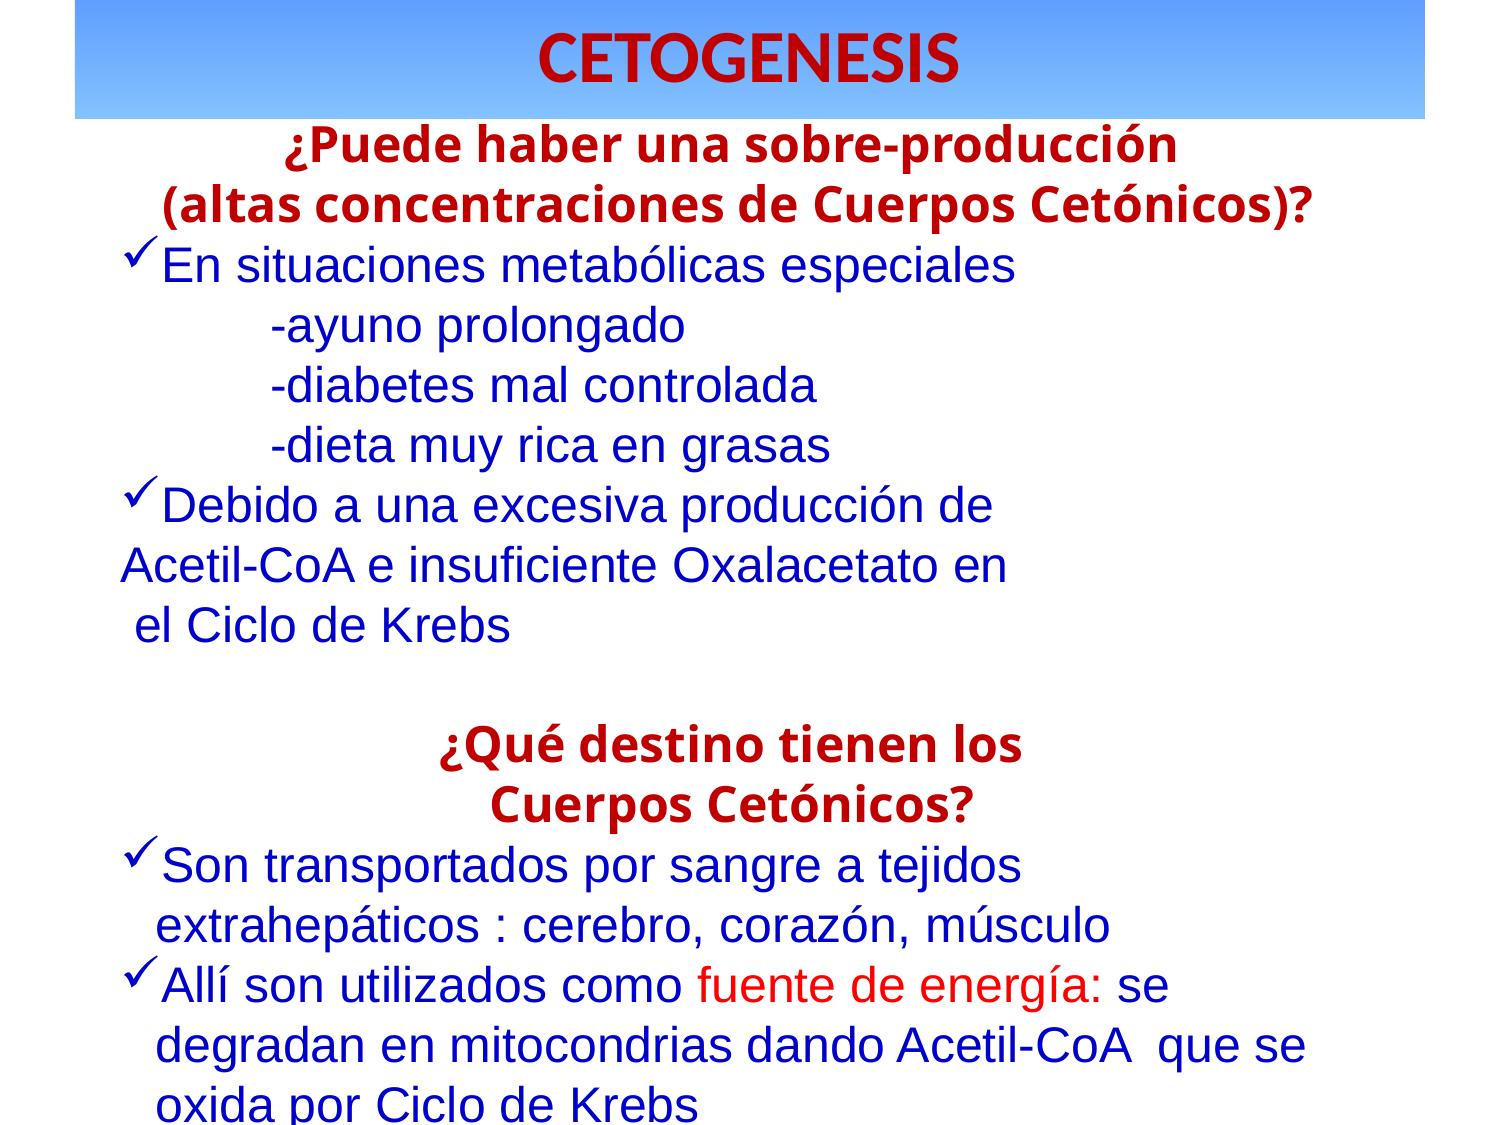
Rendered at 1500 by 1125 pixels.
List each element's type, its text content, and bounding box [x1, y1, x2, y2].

text_box ¿Puede haber una sobre-producción (altas concentraciones de Cuerpos Cetónicos)? En situaciones metabólicas especiales -ayuno prolongado -diabetes mal controlada -dieta muy rica en grasas Debido a una excesiva producción de Acetil-CoA e insuficiente Oxalacetato en el Ciclo de Krebs ¿Qué destino tienen los Cuerpos Cetónicos? Son transportados por sangre a tejidos extrahepáticos : cerebro, corazón, músculo Allí son utilizados como fuente de energía: se degradan en mitocondrias dando Acetil-CoA que se oxida por Ciclo de Krebs [105, 119, 1372, 1125]
text_box CETOGENESIS [74, 0, 1425, 119]
